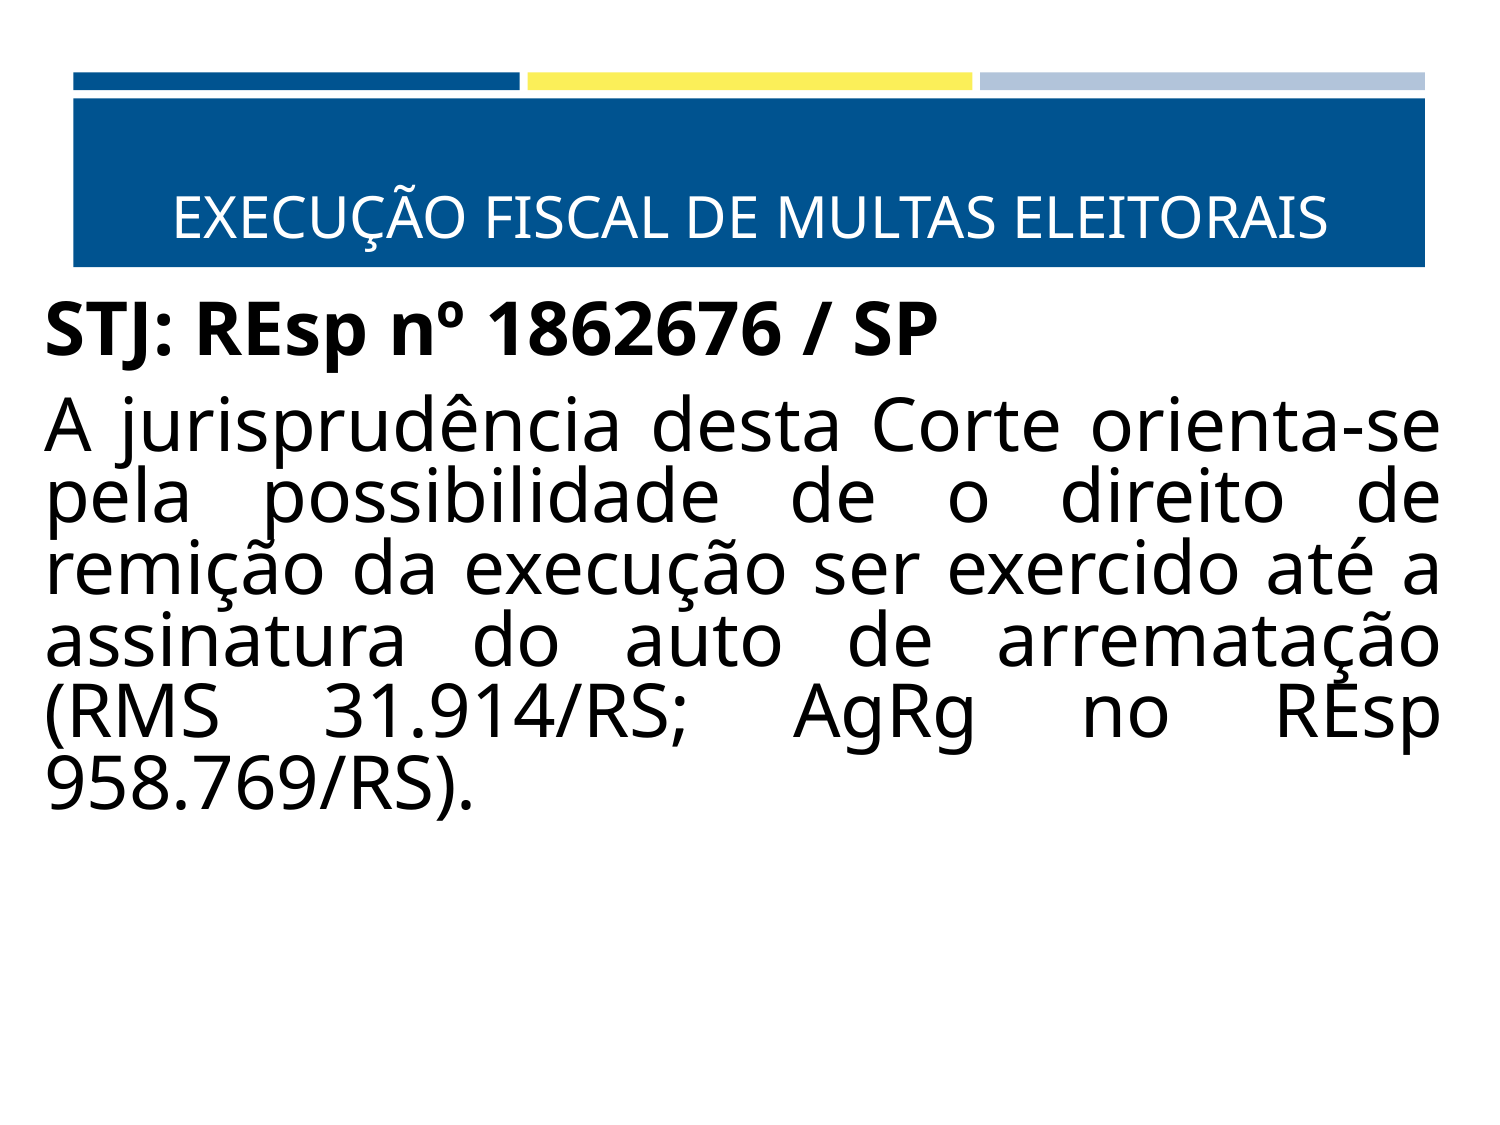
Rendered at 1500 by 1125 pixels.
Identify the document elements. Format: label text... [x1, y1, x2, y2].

list STJ: REsp nº 1862676 / SP A jurisprudência desta Corte orienta-se pela possibilidade de o direito de remição da execução ser exercido até a assinatura do auto de arrematação (RMS 31.914/RS; AgRg no REsp 958.769/RS). [29, 290, 1459, 1094]
title EXECUÇÃO FISCAL DE MULTAS ELEITORAIS [95, 112, 1406, 259]
